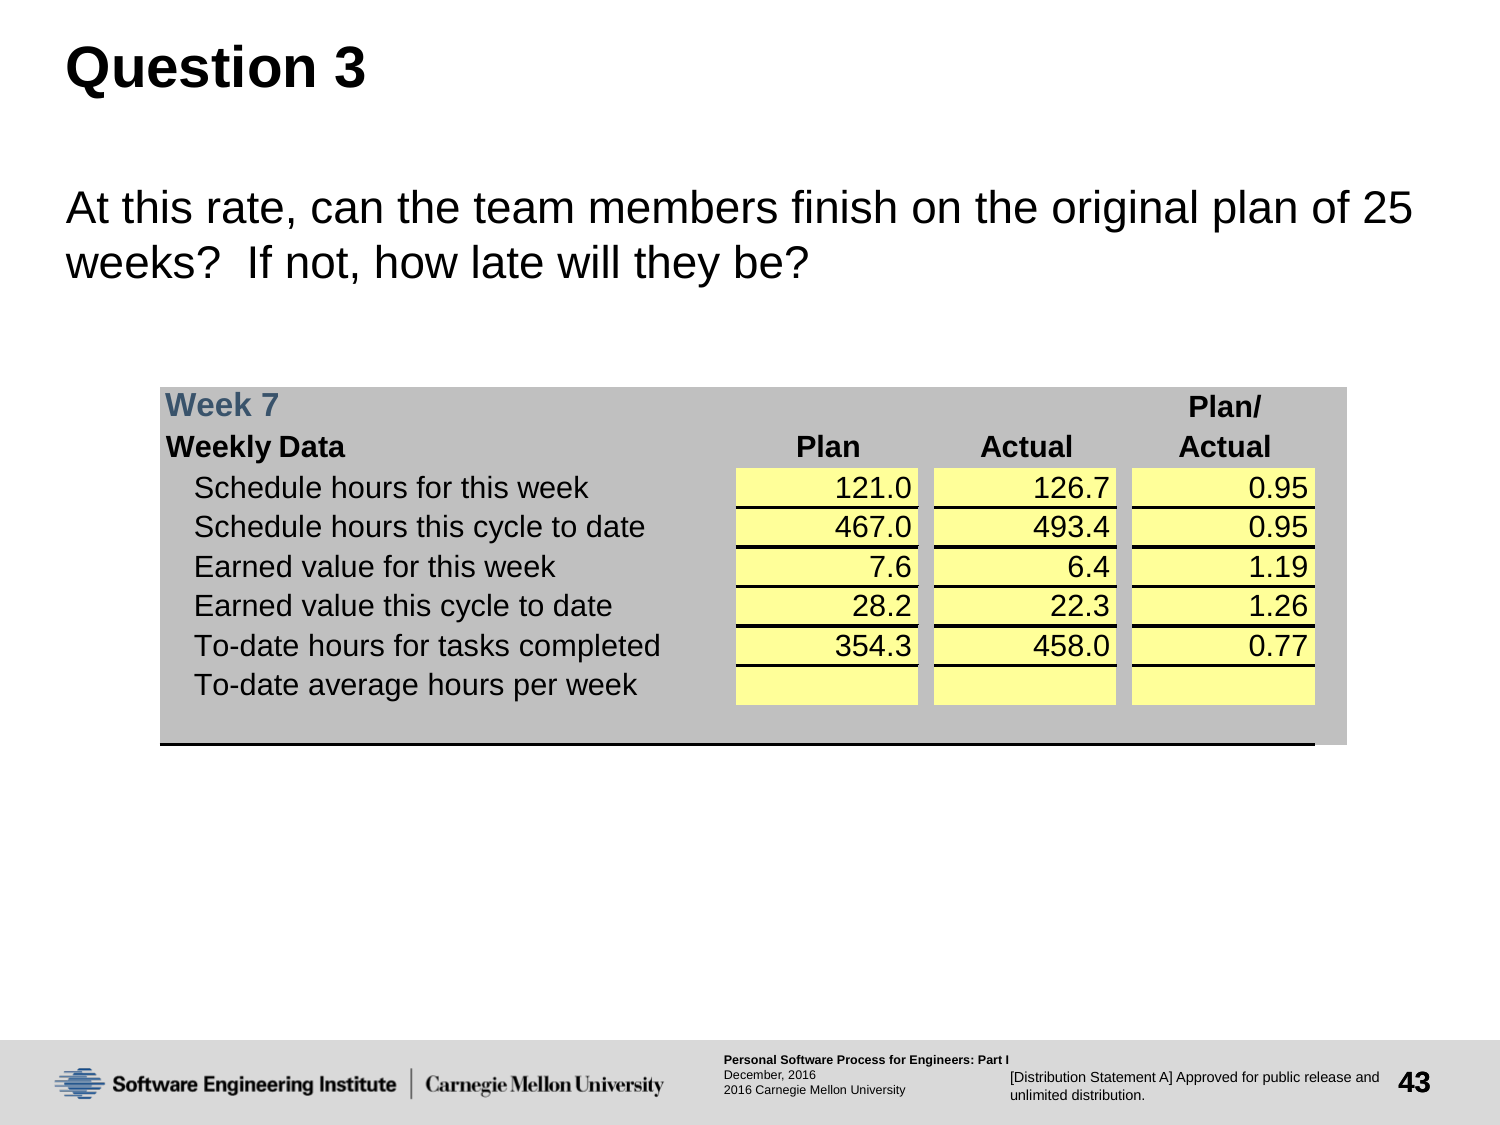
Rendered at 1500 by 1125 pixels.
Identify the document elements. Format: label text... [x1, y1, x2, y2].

picture [157, 383, 1349, 746]
title Question 3 [65, 37, 1313, 148]
picture [46, 1061, 673, 1104]
list At this rate, can the team members finish on the original plan of 25 weeks? If not, how late will they be? [65, 177, 1431, 1000]
